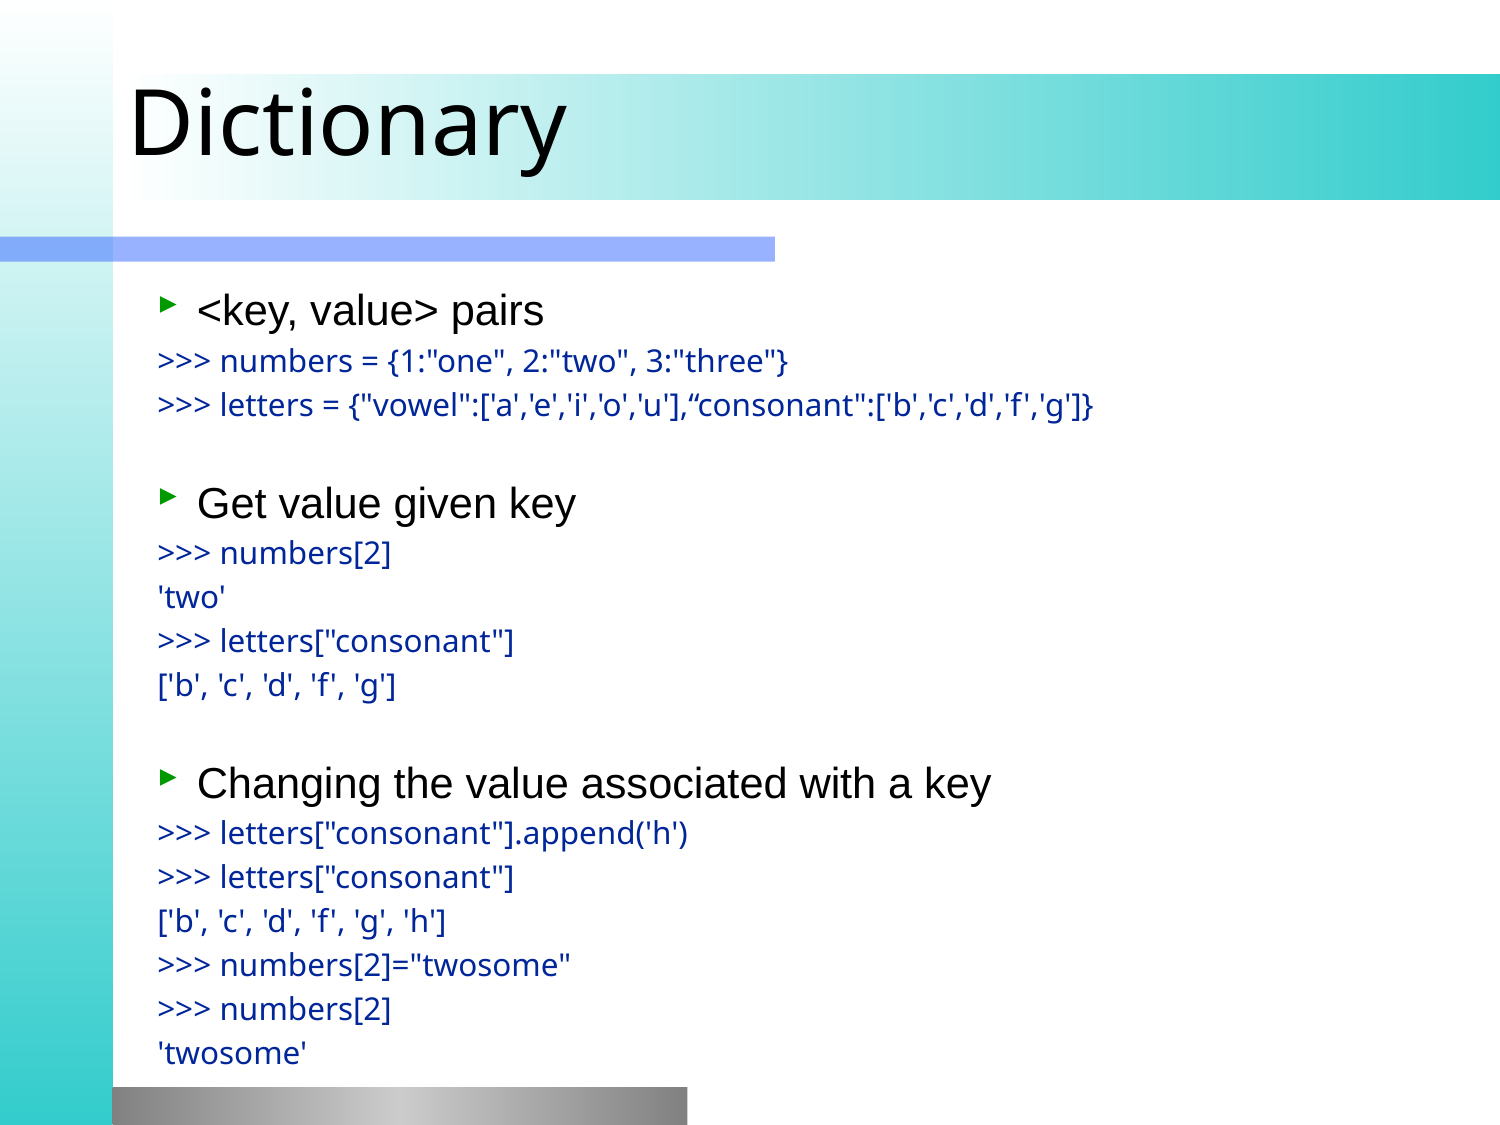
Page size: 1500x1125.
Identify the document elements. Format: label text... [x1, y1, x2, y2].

title Dictionary [112, 24, 1413, 213]
list <key, value> pairs >>> numbers = {1:"one", 2:"two", 3:"three"} >>> letters = {"vowel":['a','e','i','o','u'],“consonant":['b','c','d','f','g']} Get value given key >>> numbers[2] 'two' >>> letters["consonant"] ['b', 'c', 'd', 'f', 'g'] Changing the value associated with a key >>> letters["consonant"].append('h') >>> letters["consonant"] ['b', 'c', 'd', 'f', 'g', 'h'] >>> numbers[2]="twosome" >>> numbers[2] 'twosome' [124, 274, 1476, 1088]
